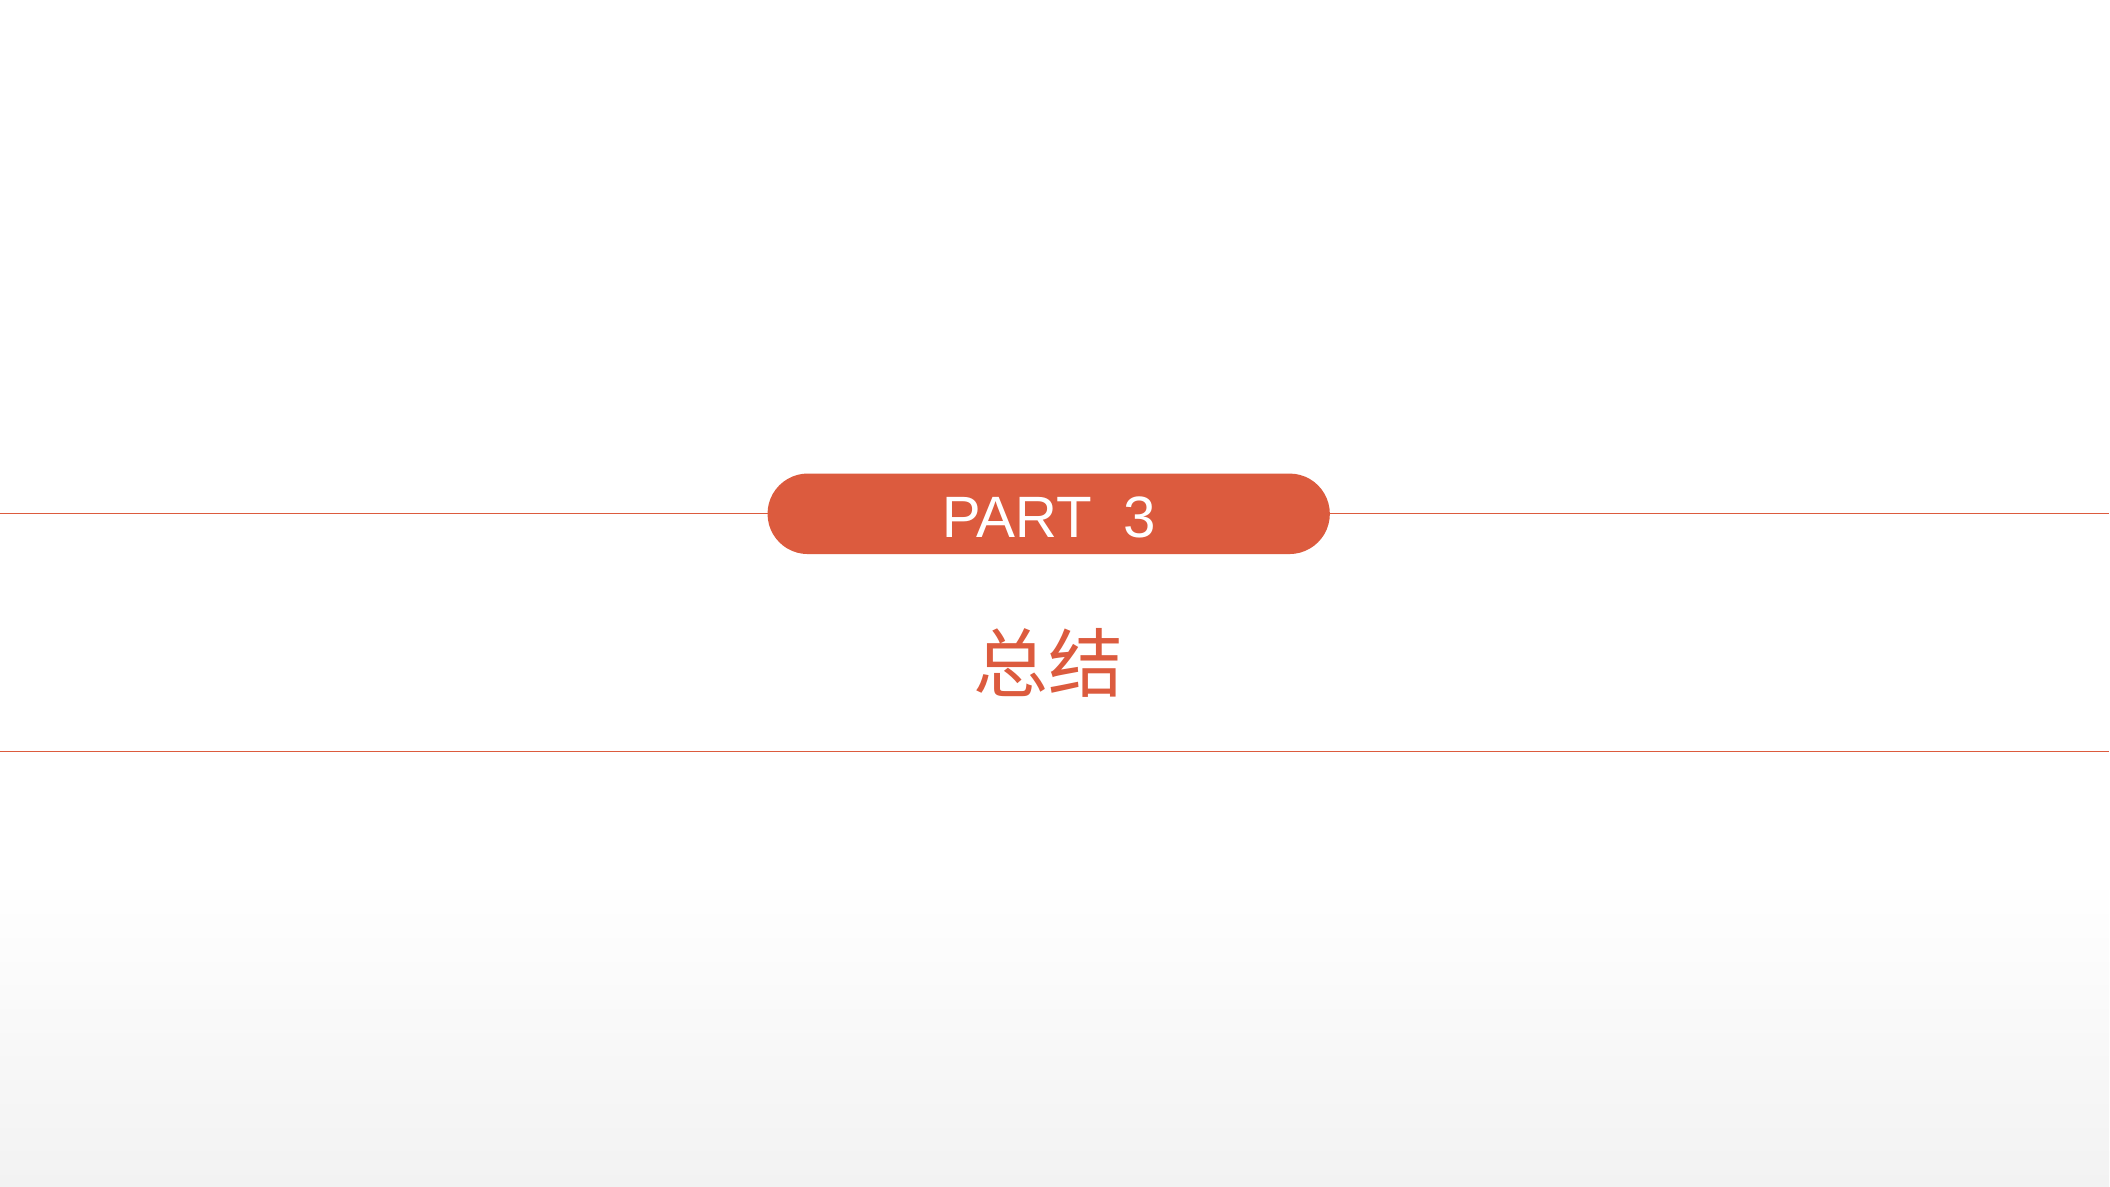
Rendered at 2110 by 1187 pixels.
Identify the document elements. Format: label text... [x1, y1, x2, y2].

text_box PART 3 [767, 514, 1330, 555]
text_box PART 3 [767, 473, 1330, 513]
